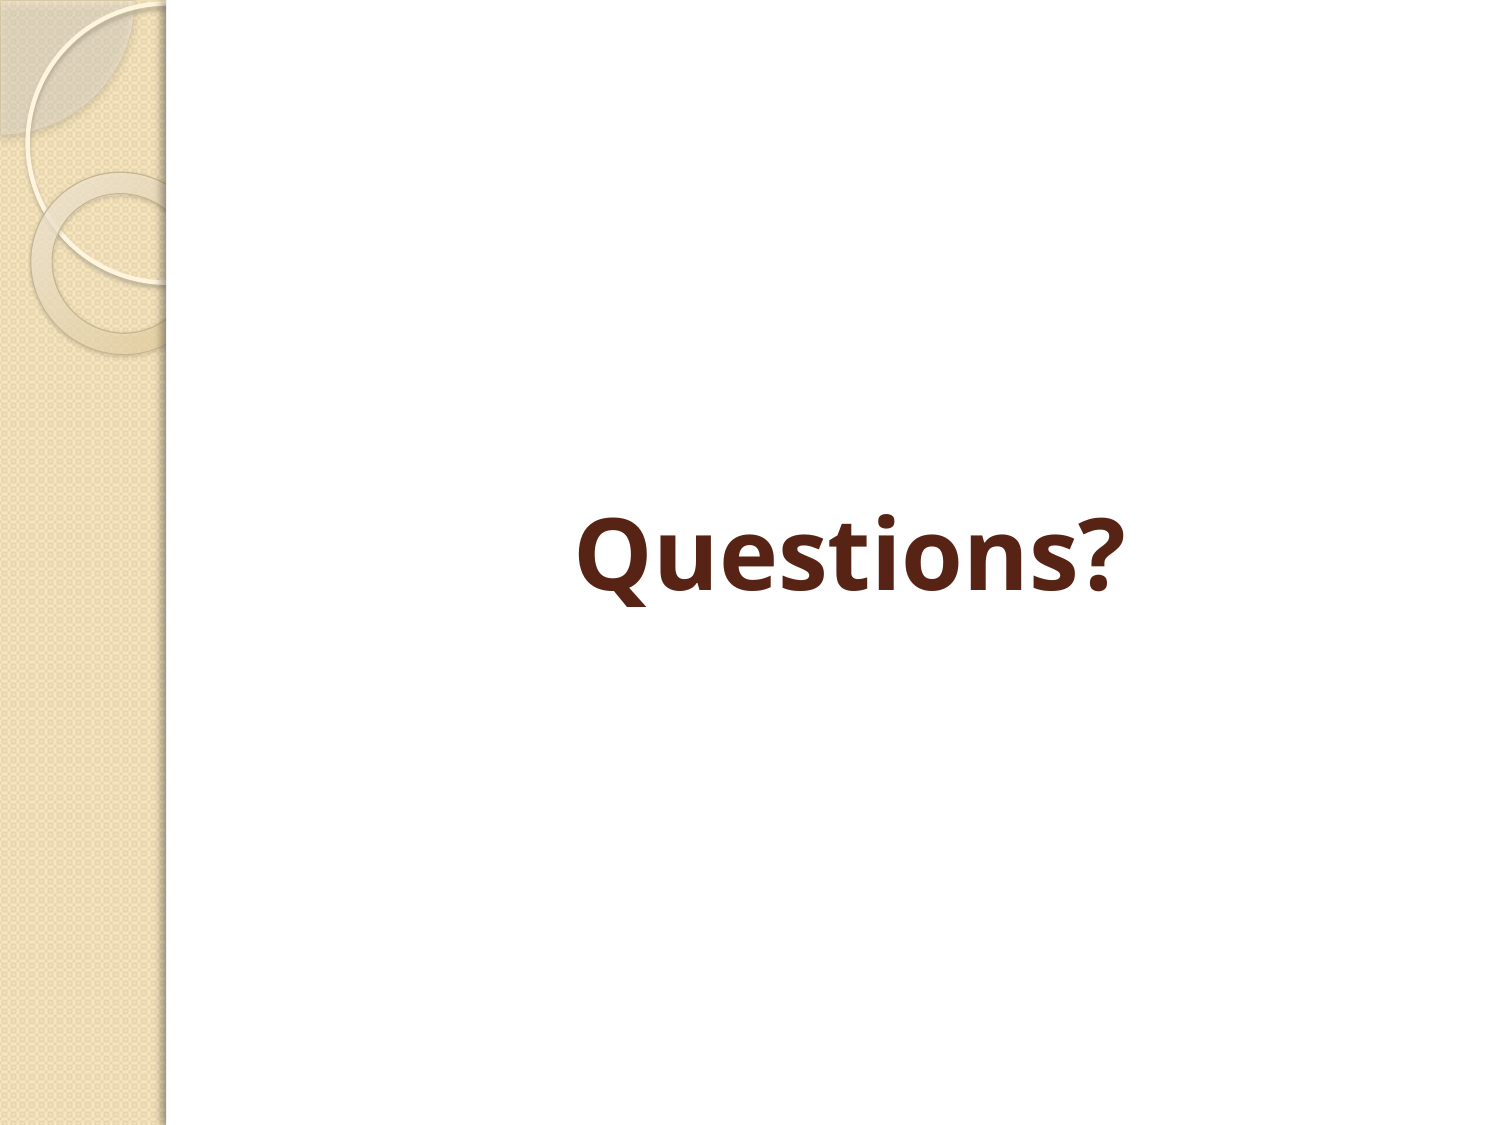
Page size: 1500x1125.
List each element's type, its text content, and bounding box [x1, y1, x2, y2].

title Questions? [235, 324, 1466, 775]
